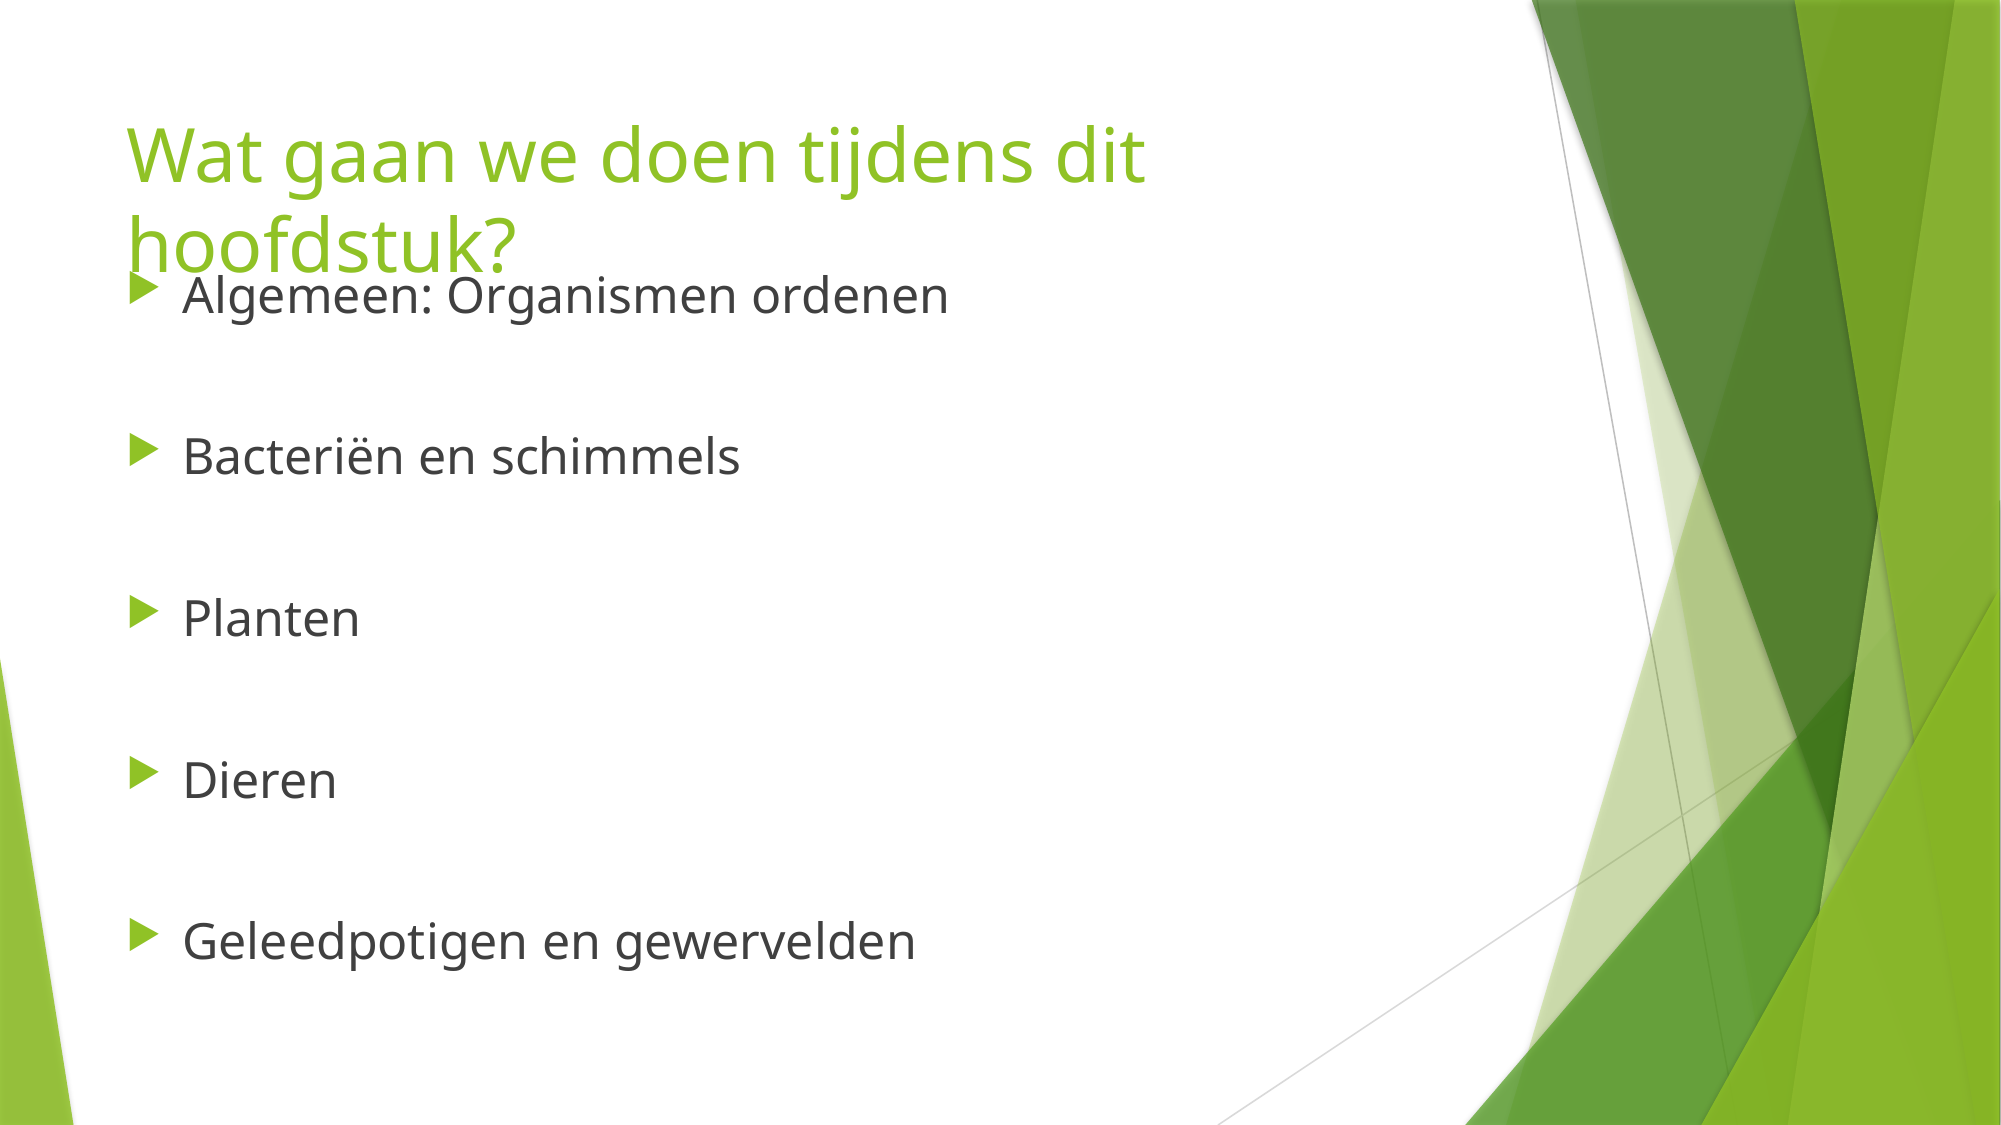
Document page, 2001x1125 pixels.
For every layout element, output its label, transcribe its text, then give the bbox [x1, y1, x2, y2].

title Wat gaan we doen tijdens dit hoofdstuk? [111, 99, 1522, 255]
list Algemeen: Organismen ordenen Bacteriën en schimmels Planten Dieren Geleedpotigen en gewervelden [111, 255, 1522, 991]
